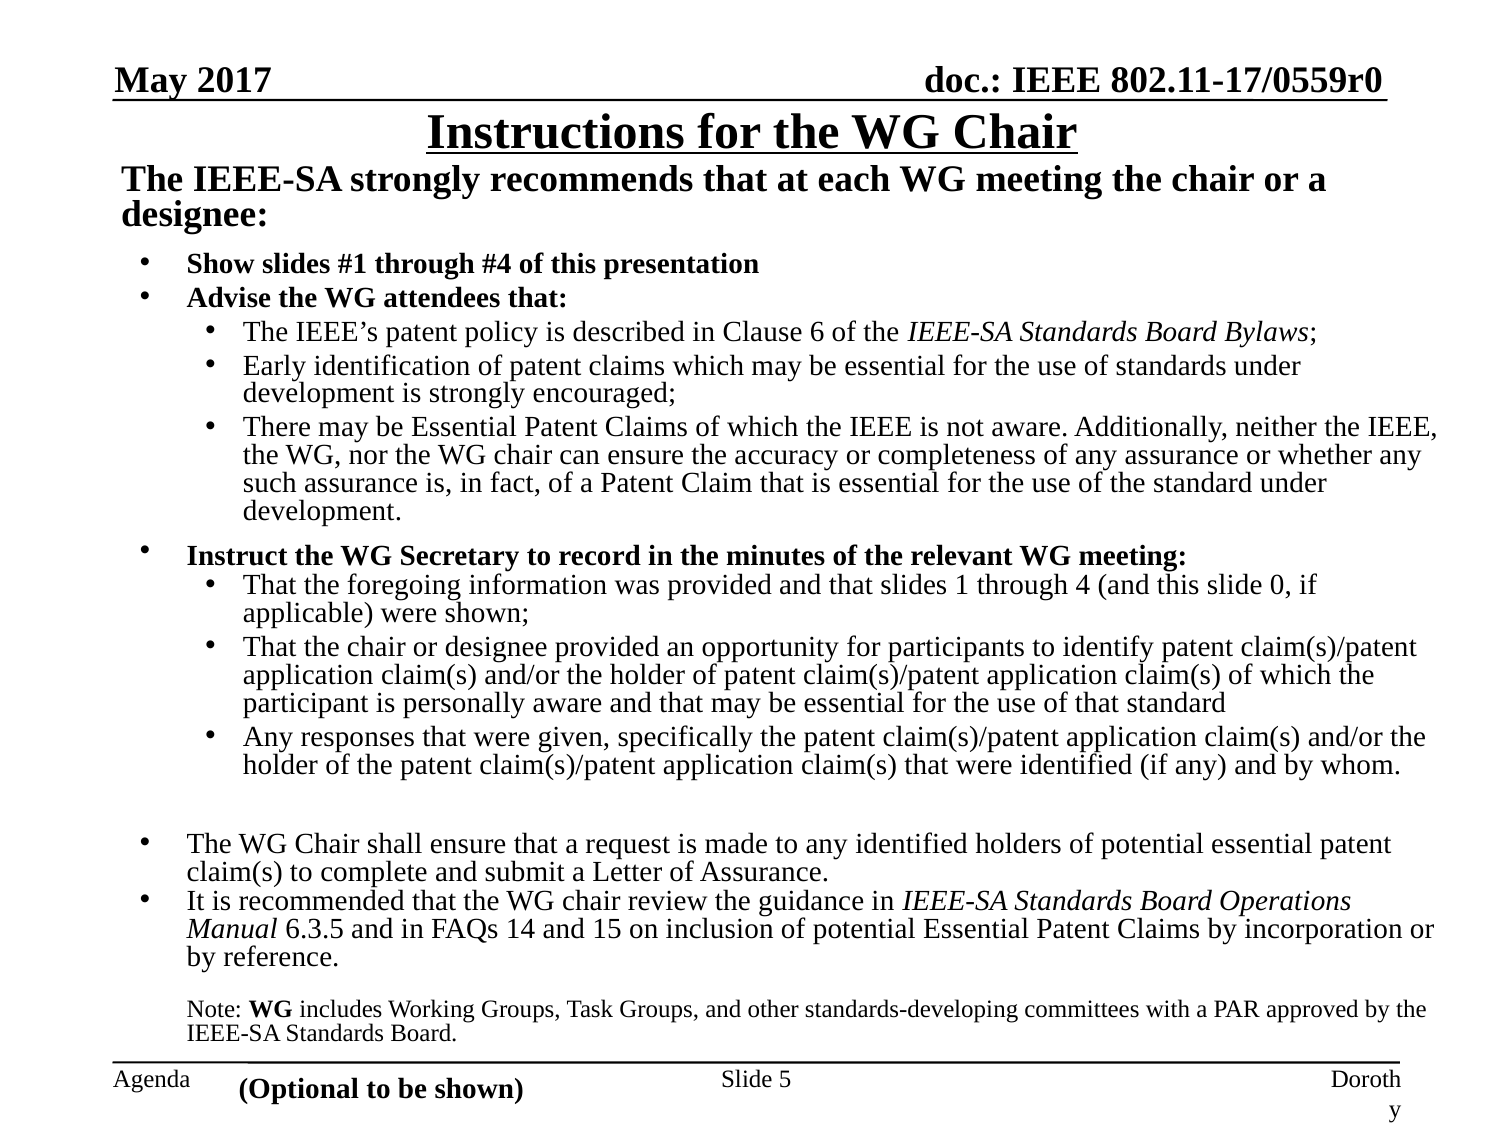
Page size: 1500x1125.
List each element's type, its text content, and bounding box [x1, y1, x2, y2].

footer Dorothy Stanley, HP Enterprise [1325, 1062, 1402, 1093]
list The IEEE-SA strongly recommends that at each WG meeting the chair or a designee: Show slides #1 through #4 of this presentation Advise the WG attendees that: The IEEE’s patent policy is described in Clause 6 of the IEEE-SA Standards Board Bylaws; Early identification of patent claims which may be essential for the use of standards under development is strongly encouraged; There may be Essential Patent Claims of which the IEEE is not aware. Additionally, neither the IEEE, the WG, nor the WG chair can ensure the accuracy or completeness of any assurance or whether any such assurance is, in fact, of a Patent Claim that is essential for the use of the standard under development. Instruct the WG Secretary to record in the minutes of the relevant WG meeting: That the foregoing information was provided and that slides 1 through 4 (and this slide 0, if applicable) were shown; That the chair or designee provided an opportunity for participants to identify patent claim(s)/patent application claim(s) and/or the holder of patent claim(s)/patent application claim(s) of which the participant is personally aware and that may be essential for the use of that standard Any responses that were given, specifically the patent claim(s)/patent application claim(s) and/or the holder of the patent claim(s)/patent application claim(s) that were identified (if any) and by whom. The WG Chair shall ensure that a request is made to any identified holders of potential essential patent claim(s) to complete and submit a Letter of Assurance. It is recommended that the WG chair review the guidance in IEEE-SA Standards Board Operations Manual 6.3.5 and in FAQs 14 and 15 on inclusion of potential Essential Patent Claims by incorporation or by reference. Note: WG includes Working Groups, Task Groups, and other standards-developing committees with a PAR approved by the IEEE-SA Standards Board. [50, 154, 1463, 1063]
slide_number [114, 54, 425, 100]
text_box (Optional to be shown) [223, 1062, 539, 1112]
text_box [62, 137, 1450, 1050]
text_box [112, 0, 1388, 137]
slide_number Slide 5 [712, 1062, 800, 1093]
